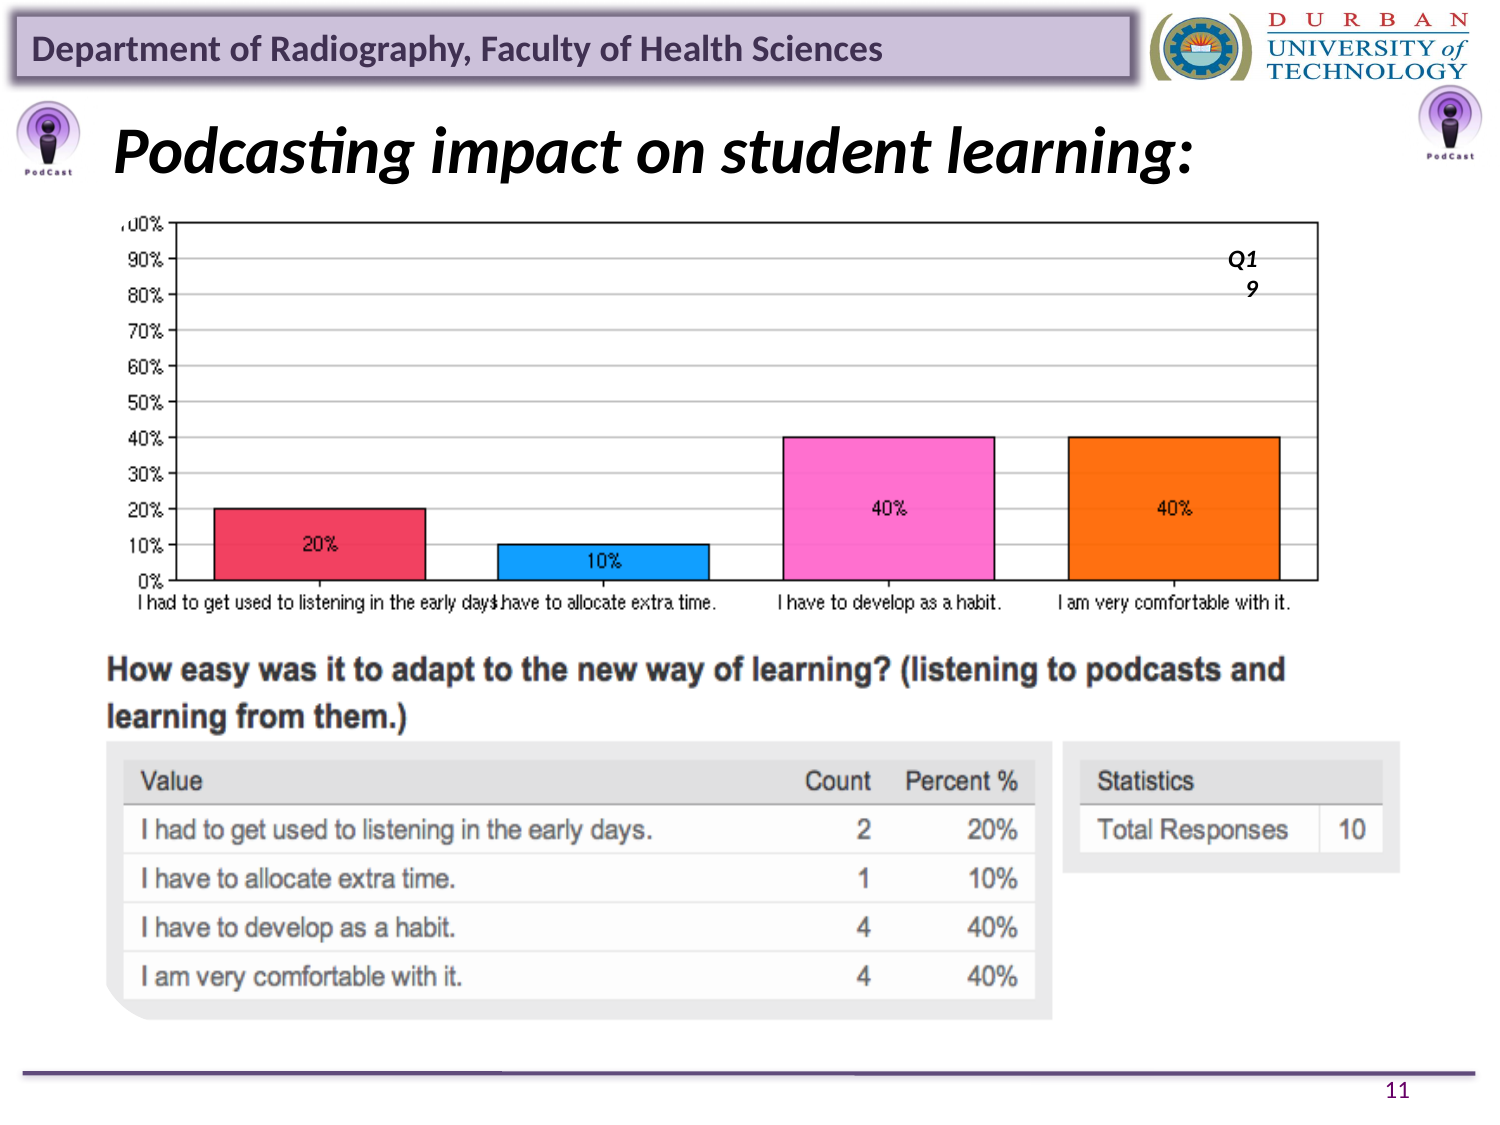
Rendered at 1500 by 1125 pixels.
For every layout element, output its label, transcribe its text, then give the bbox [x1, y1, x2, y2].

picture [1149, 12, 1500, 168]
picture [0, 96, 98, 184]
slide_number 11 [1074, 1058, 1425, 1119]
picture [98, 208, 1409, 1024]
list Podcasting impact on student learning: [98, 99, 1491, 210]
